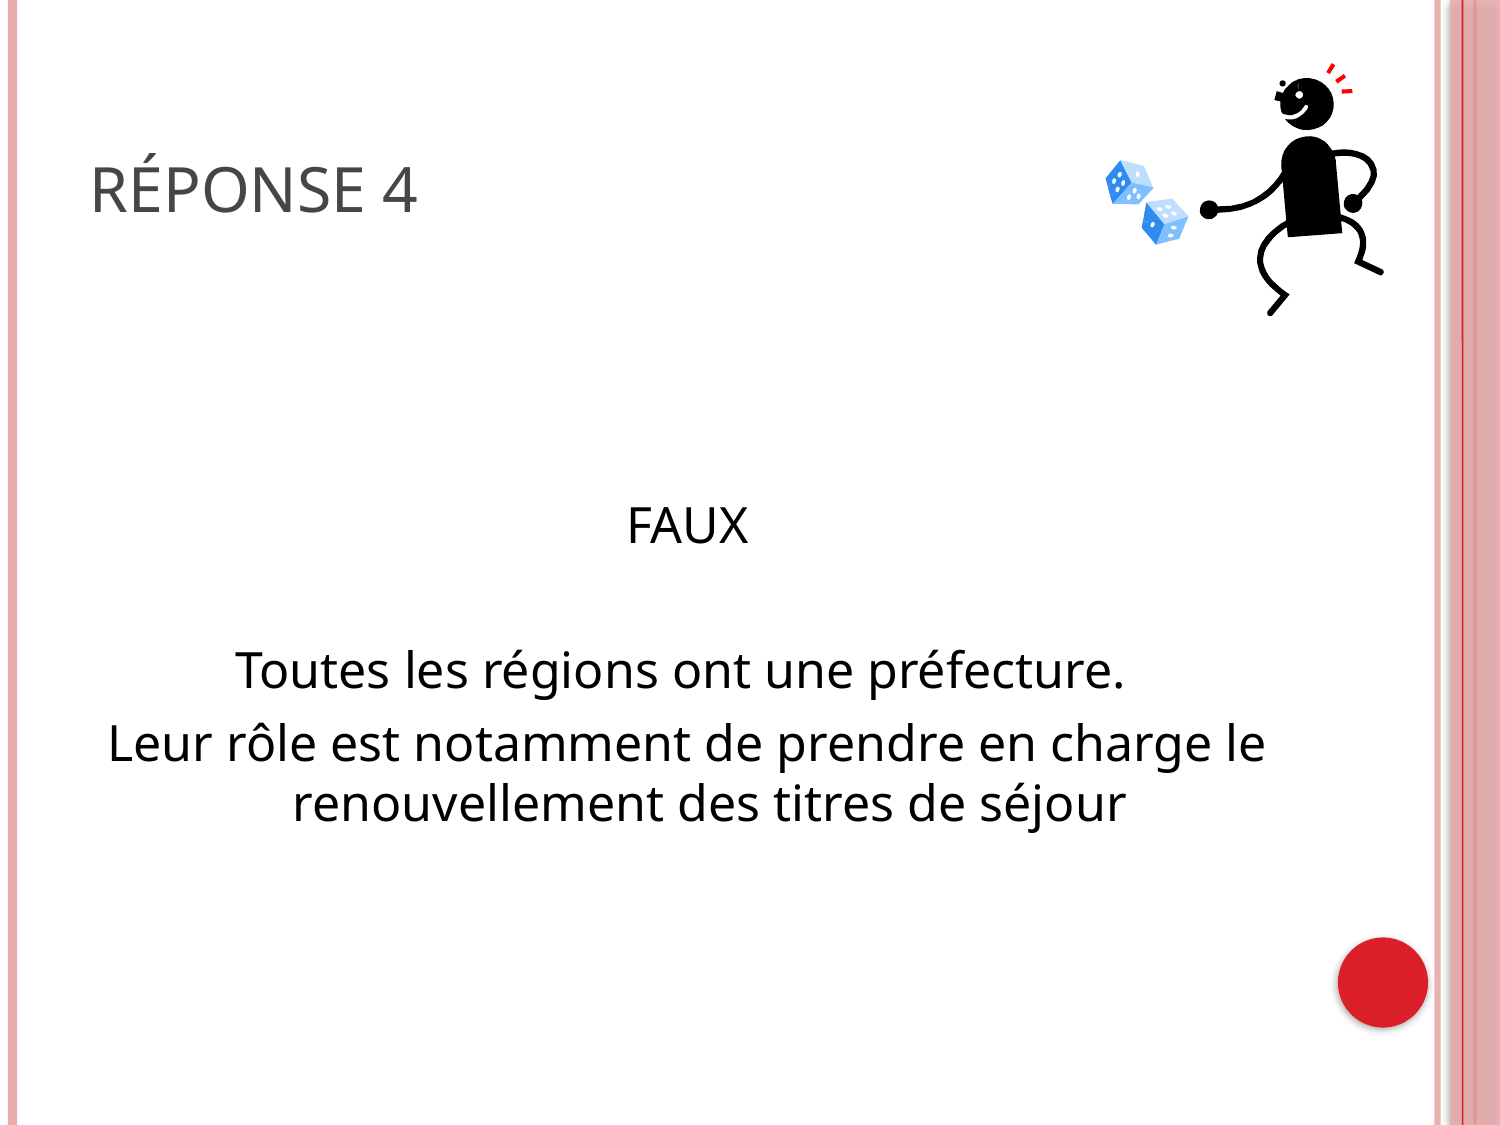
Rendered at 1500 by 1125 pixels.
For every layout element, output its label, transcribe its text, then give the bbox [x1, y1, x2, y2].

title Réponse 4 [75, 45, 1116, 233]
picture [1118, 45, 1413, 305]
list FAUX Toutes les régions ont une préfecture. Leur rôle est notamment de prendre en charge le renouvellement des titres de séjour [74, 262, 1301, 1063]
